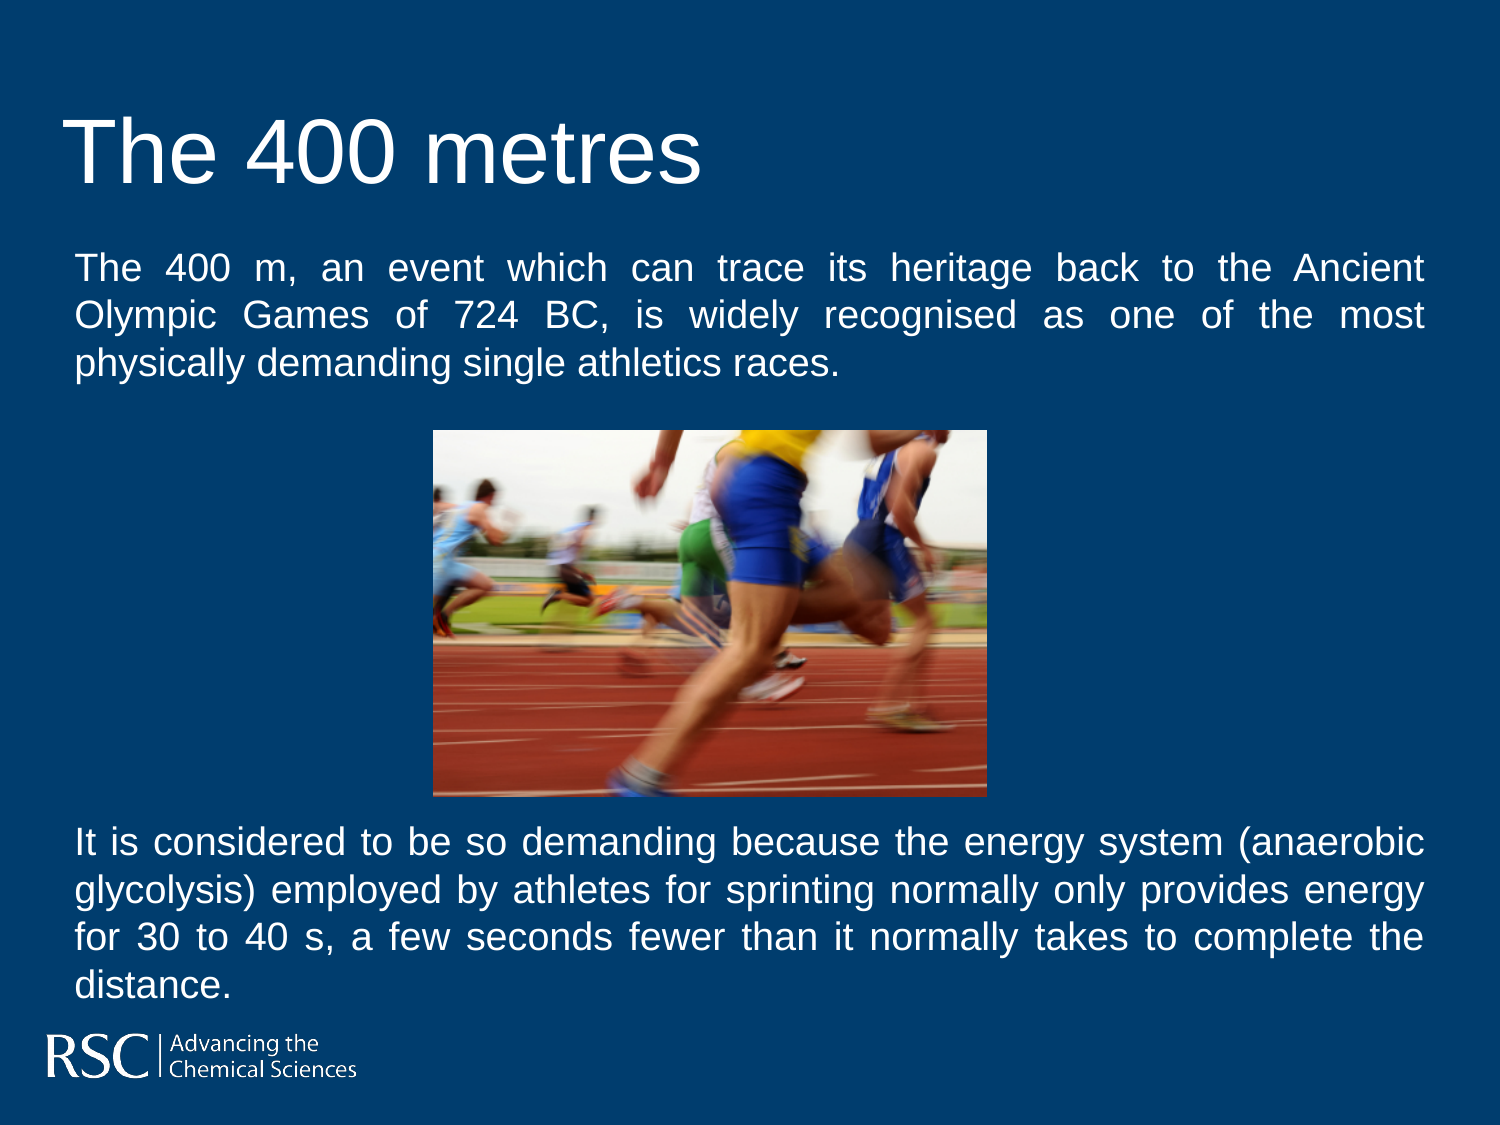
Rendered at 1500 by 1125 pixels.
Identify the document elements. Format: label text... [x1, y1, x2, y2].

picture [433, 430, 987, 798]
picture [42, 1028, 59, 1082]
text_box The 400 metres [46, 84, 1500, 210]
list The 400 m, an event which can trace its heritage back to the Ancient Olympic Games of 724 BC, is widely recognised as one of the most physically demanding single athletics races. It is considered to be so demanding because the energy system (anaerobic glycolysis) employed by athletes for sprinting normally only provides energy for 30 to 40 s, a few seconds fewer than it normally takes to complete the distance. [59, 234, 1442, 1083]
